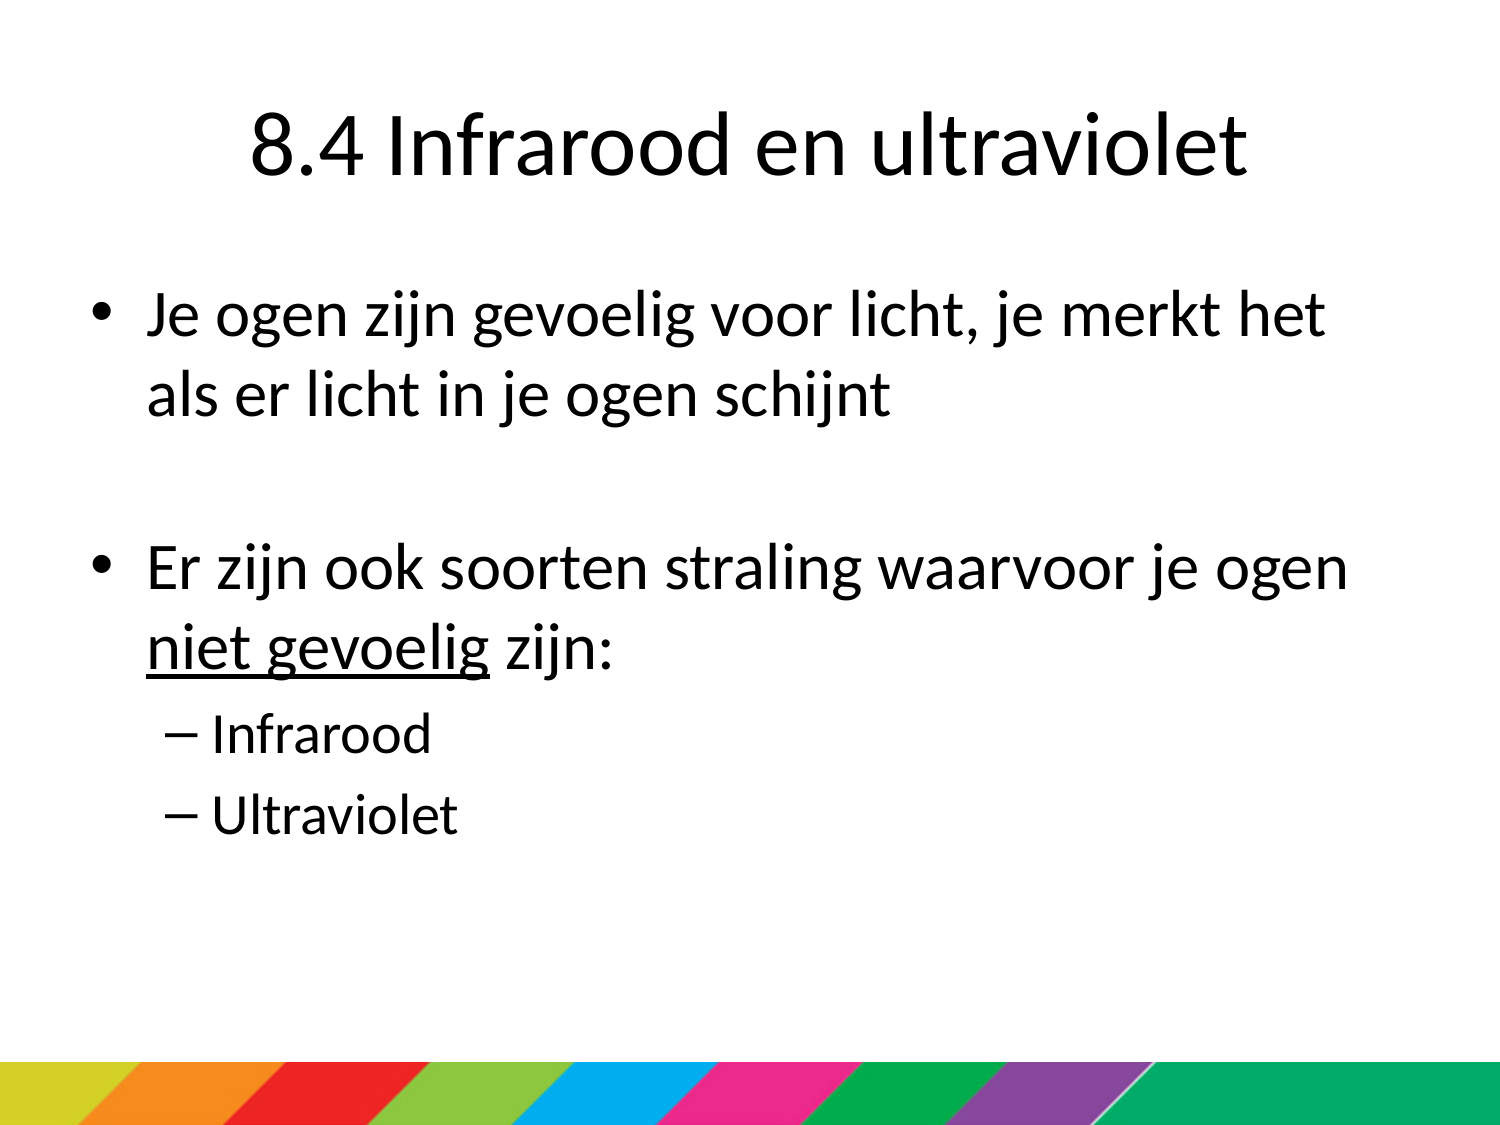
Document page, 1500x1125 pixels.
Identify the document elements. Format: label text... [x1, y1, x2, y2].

list Je ogen zijn gevoelig voor licht, je merkt het als er licht in je ogen schijnt Er zijn ook soorten straling waarvoor je ogen niet gevoelig zijn: Infrarood Ultraviolet [75, 262, 1425, 1005]
title 8.4 Infrarood en ultraviolet [75, 45, 1425, 233]
picture [0, 1062, 574, 1125]
picture [656, 1062, 1500, 1125]
